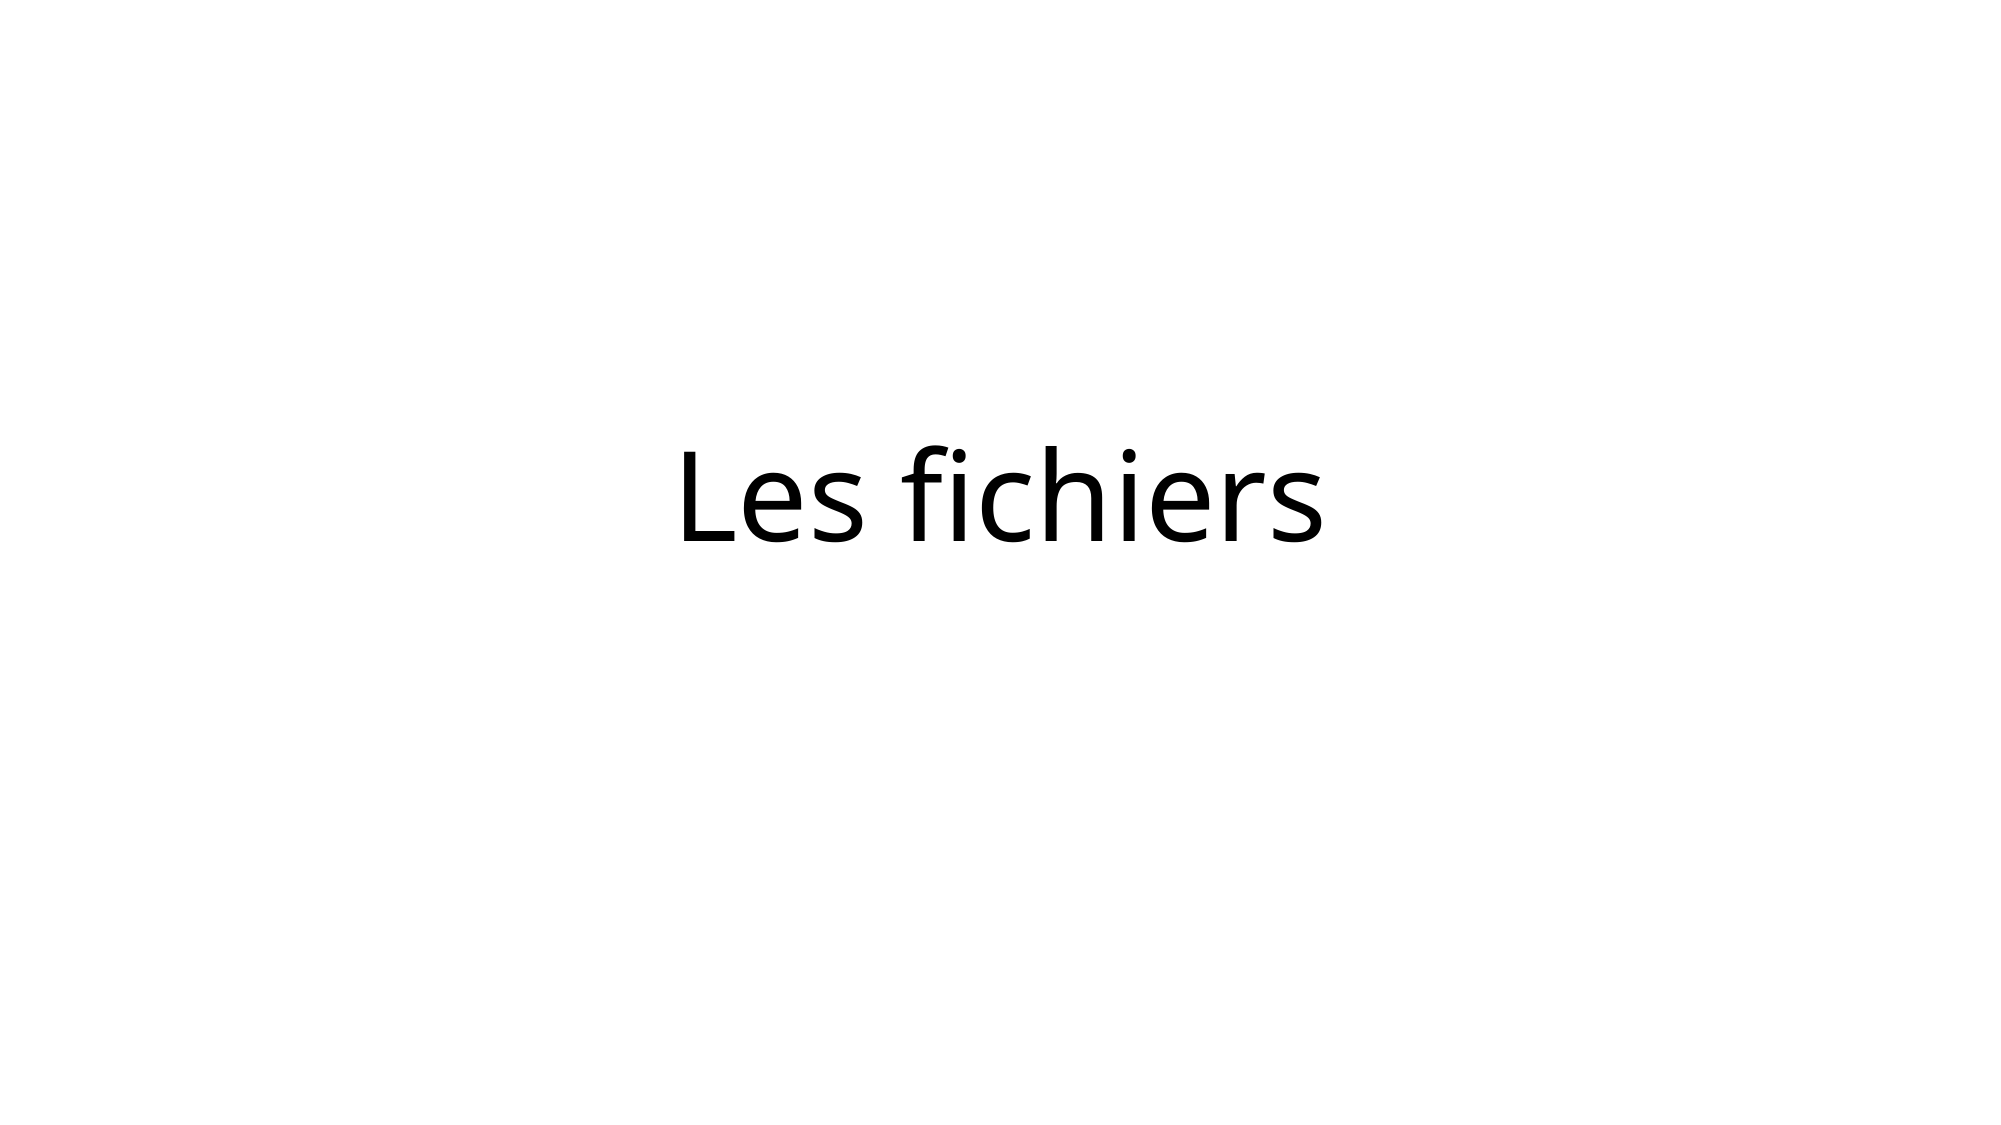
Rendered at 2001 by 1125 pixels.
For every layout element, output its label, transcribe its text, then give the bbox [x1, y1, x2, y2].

title Les fichiers [249, 184, 1750, 576]
